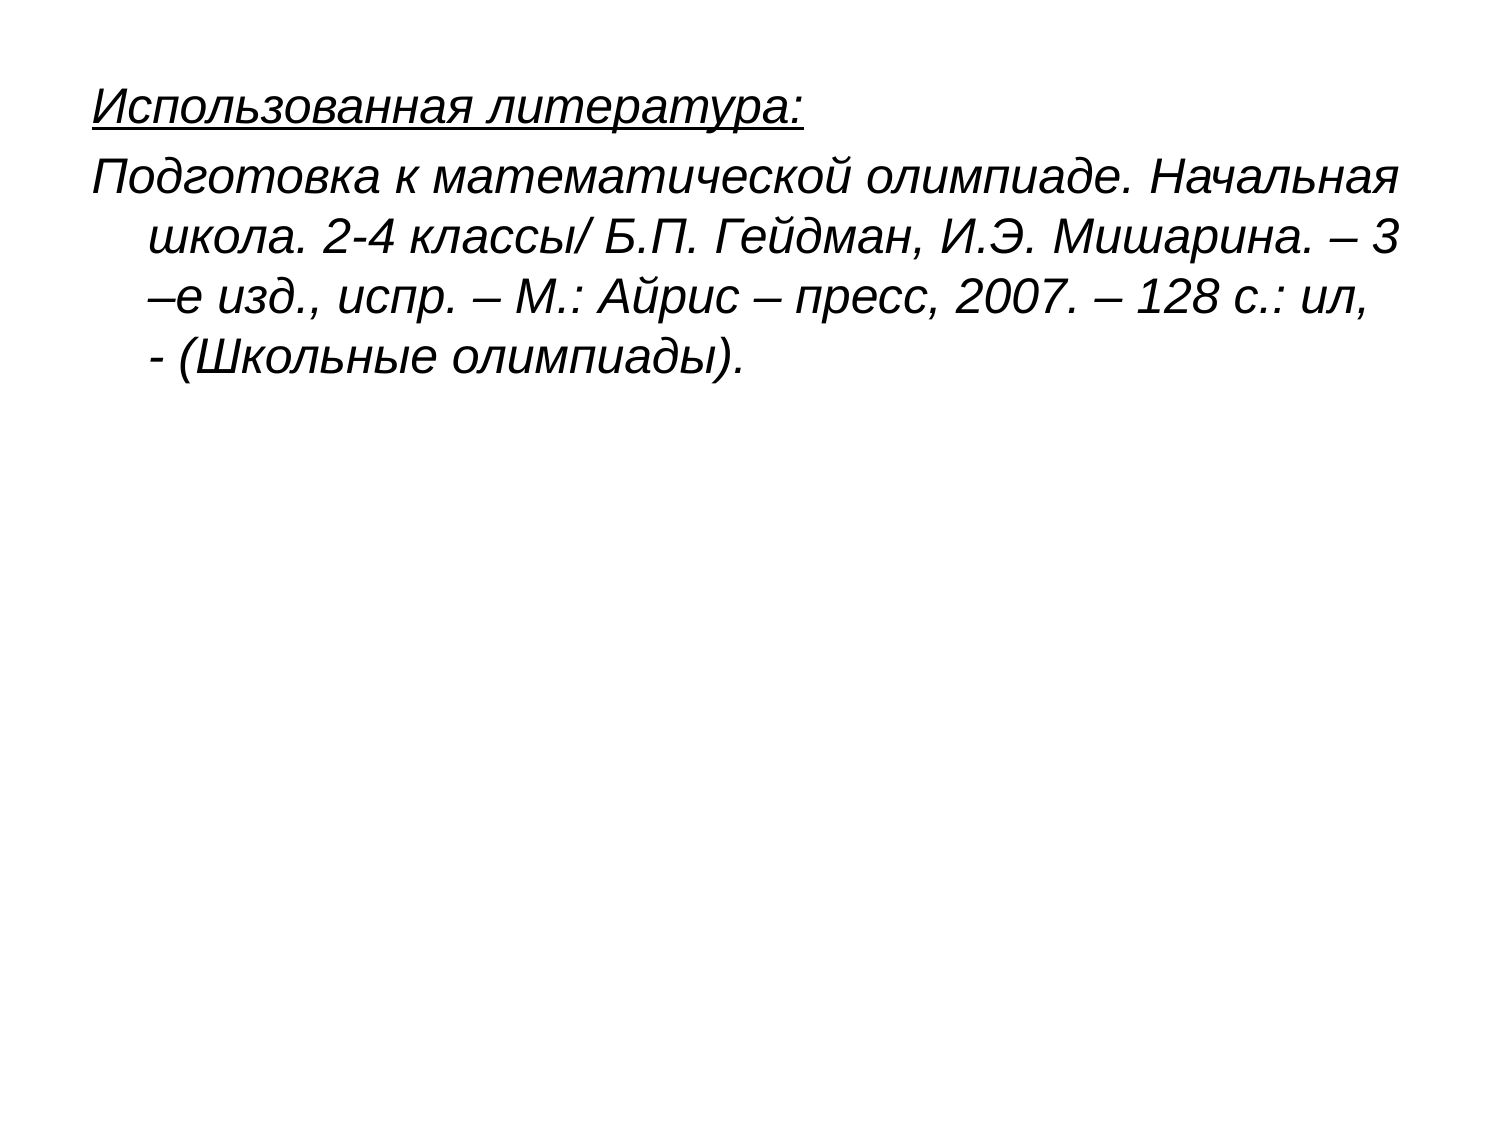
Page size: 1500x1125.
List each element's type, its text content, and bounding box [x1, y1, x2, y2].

list Использованная литература: Подготовка к математической олимпиаде. Начальная школа. 2-4 классы/ Б.П. Гейдман, И.Э. Мишарина. – 3 –е изд., испр. – М.: Айрис – пресс, 2007. – 128 с.: ил, - (Школьные олимпиады). [76, 66, 1427, 1005]
